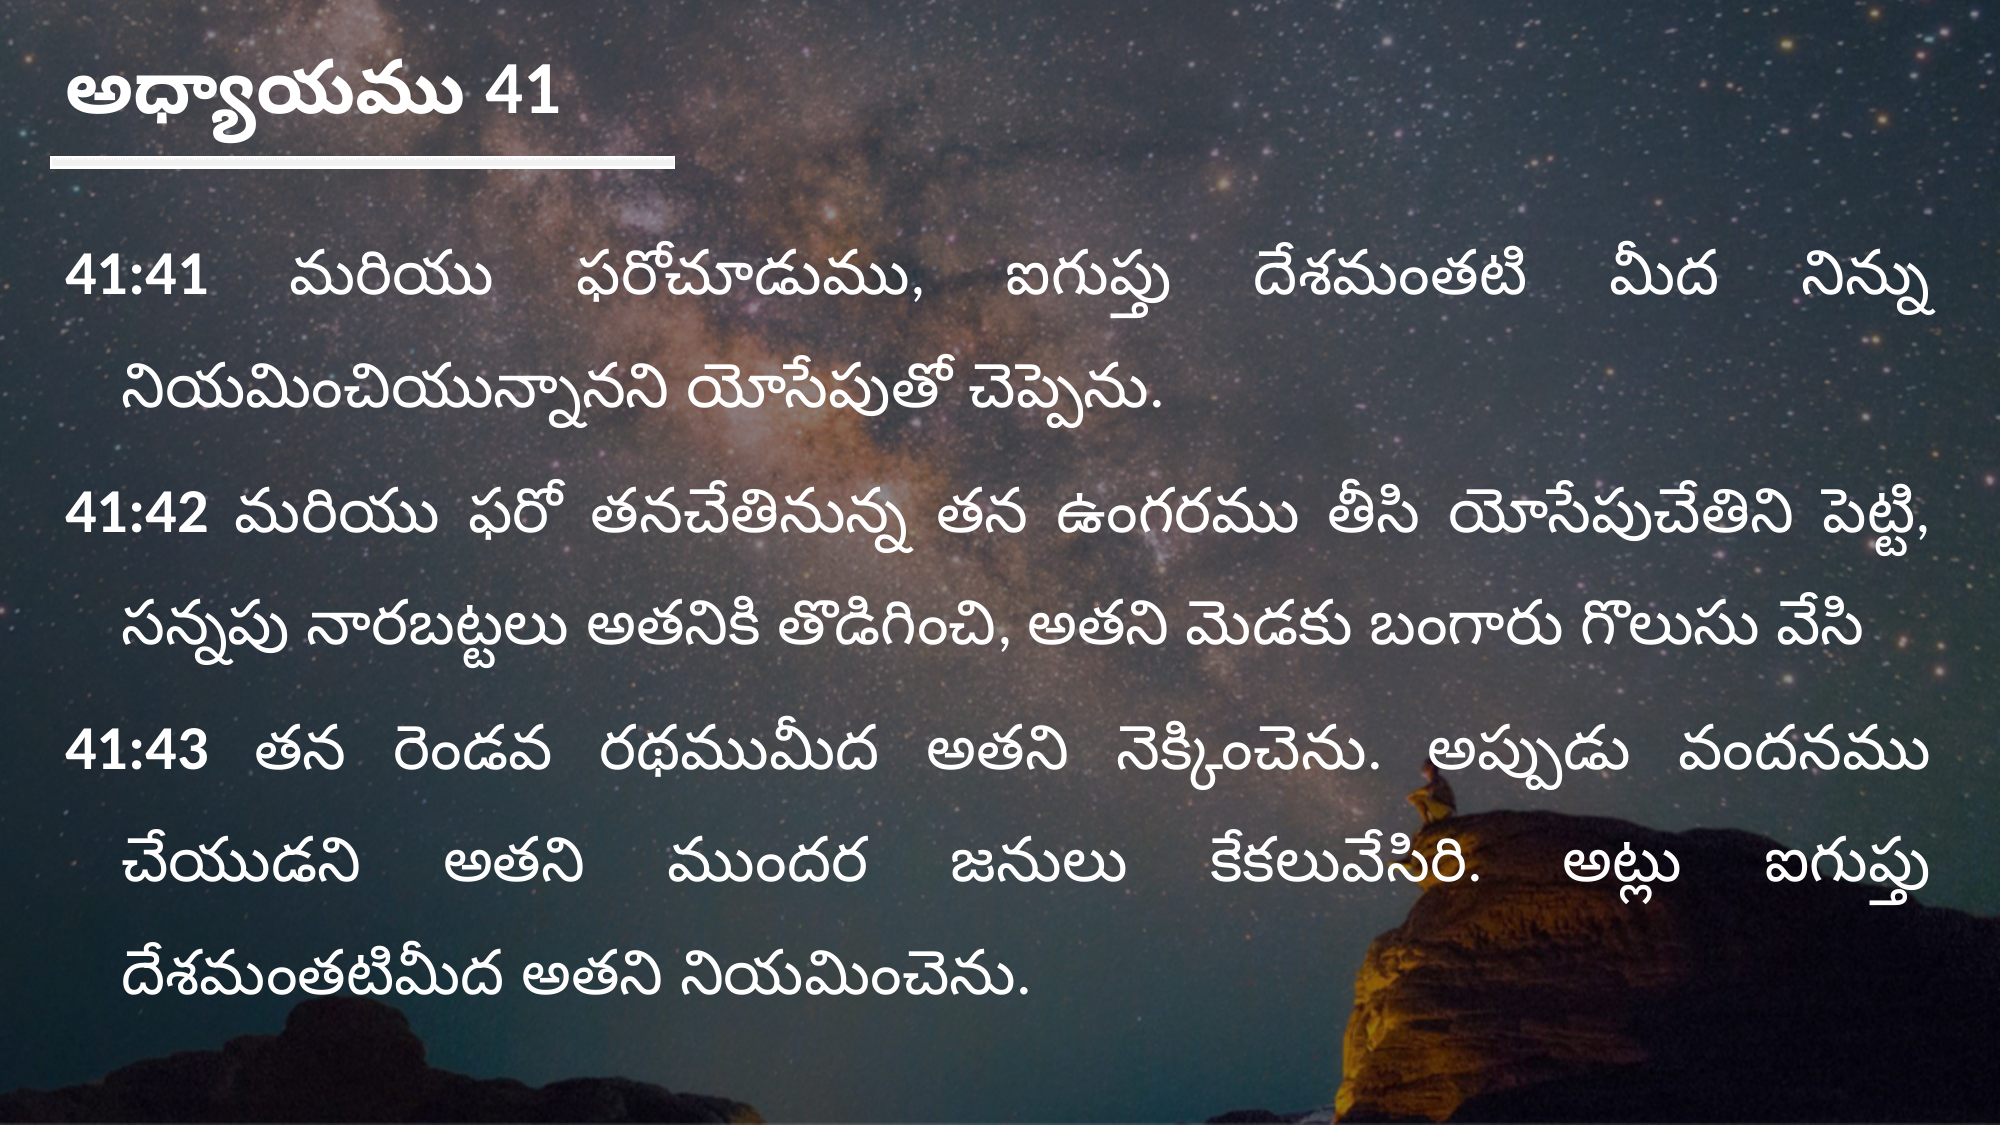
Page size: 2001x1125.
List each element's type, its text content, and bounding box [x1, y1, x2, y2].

list 41:41 మరియు ఫరోచూడుము, ఐగుప్తు దేశమంతటి మీద నిన్ను నియమించియున్నానని యోసేపుతో చెప్పెను. 41:42 మరియు ఫరో తనచేతినున్న తన ఉంగరము తీసి యోసేపుచేతిని పెట్టి, సన్నపు నారబట్టలు అతనికి తొడిగించి, అతని మెడకు బంగారు గొలుసు వేసి 41:43 తన రెండవ రథముమీద అతని నెక్కించెను. అప్పుడు వందనము చేయుడని అతని ముందర జనులు కేకలువేసిరి. అట్లు ఐగుప్తు దేశమంతటిమీద అతని నియమించెను. [50, 187, 1946, 1063]
title అధ్యాయము 41 [50, 0, 1925, 167]
picture [0, 0, 2000, 1125]
